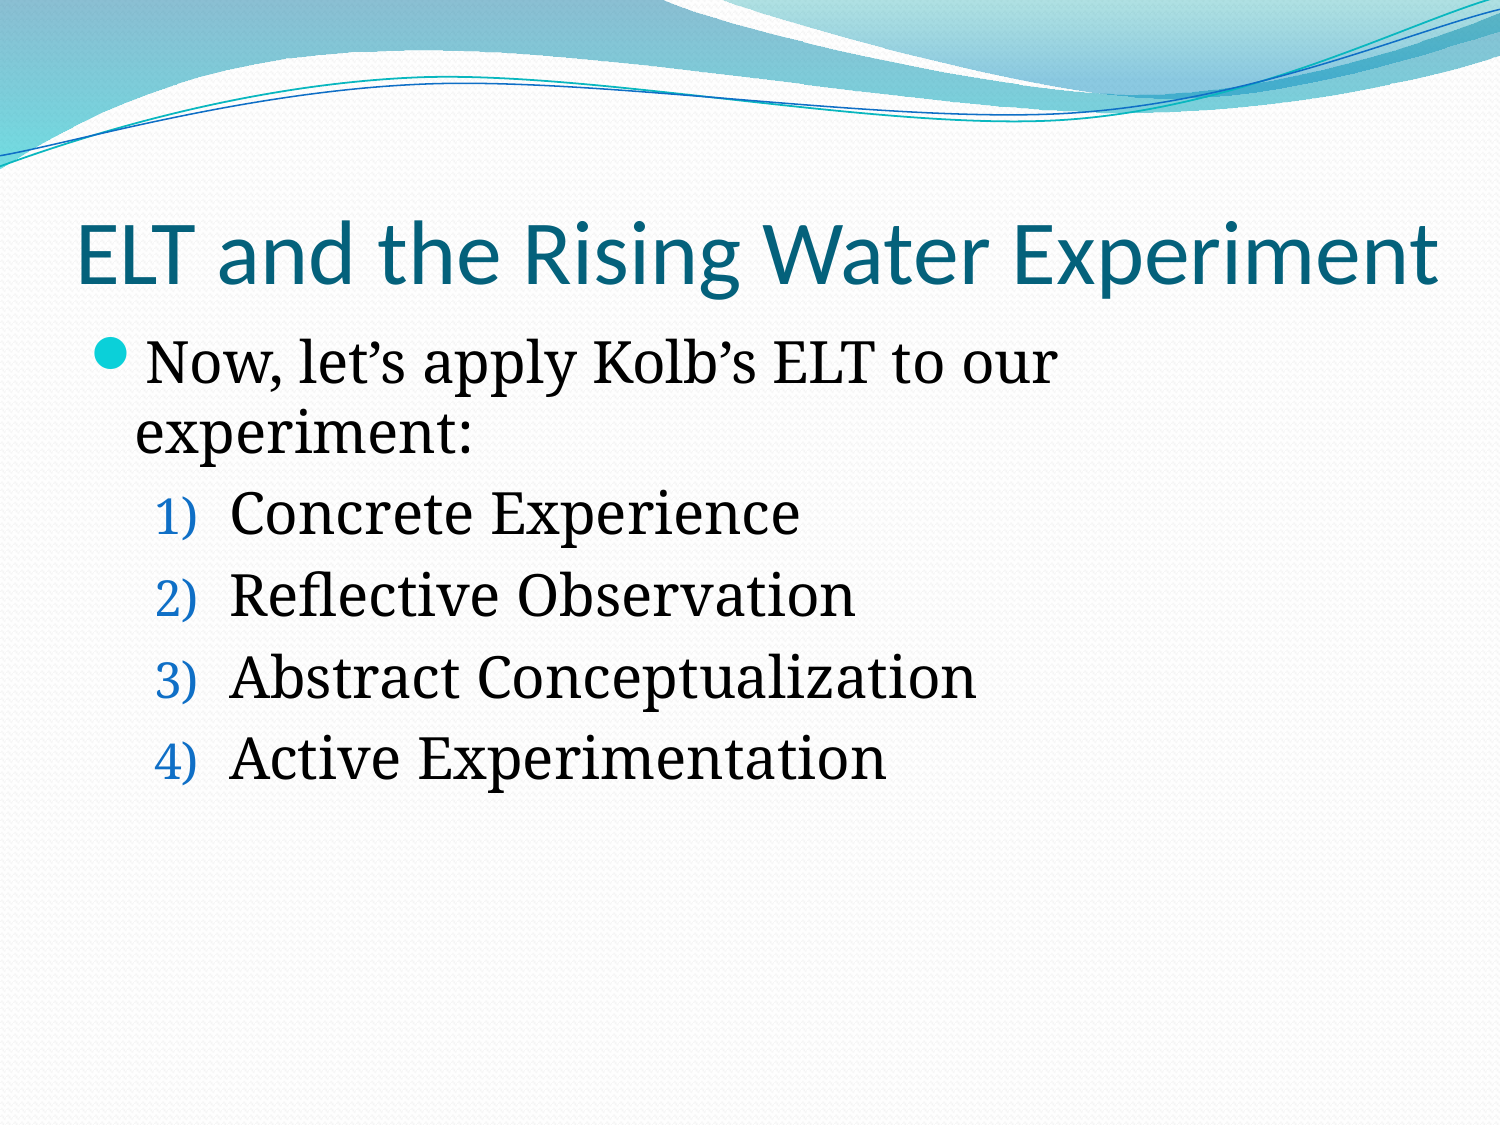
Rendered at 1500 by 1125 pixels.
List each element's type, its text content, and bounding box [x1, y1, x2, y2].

list Now, let’s apply Kolb’s ELT to our experiment: Concrete Experience Reflective Observation Abstract Conceptualization Active Experimentation [75, 317, 1425, 1038]
title ELT and the Rising Water Experiment [75, 115, 1500, 303]
